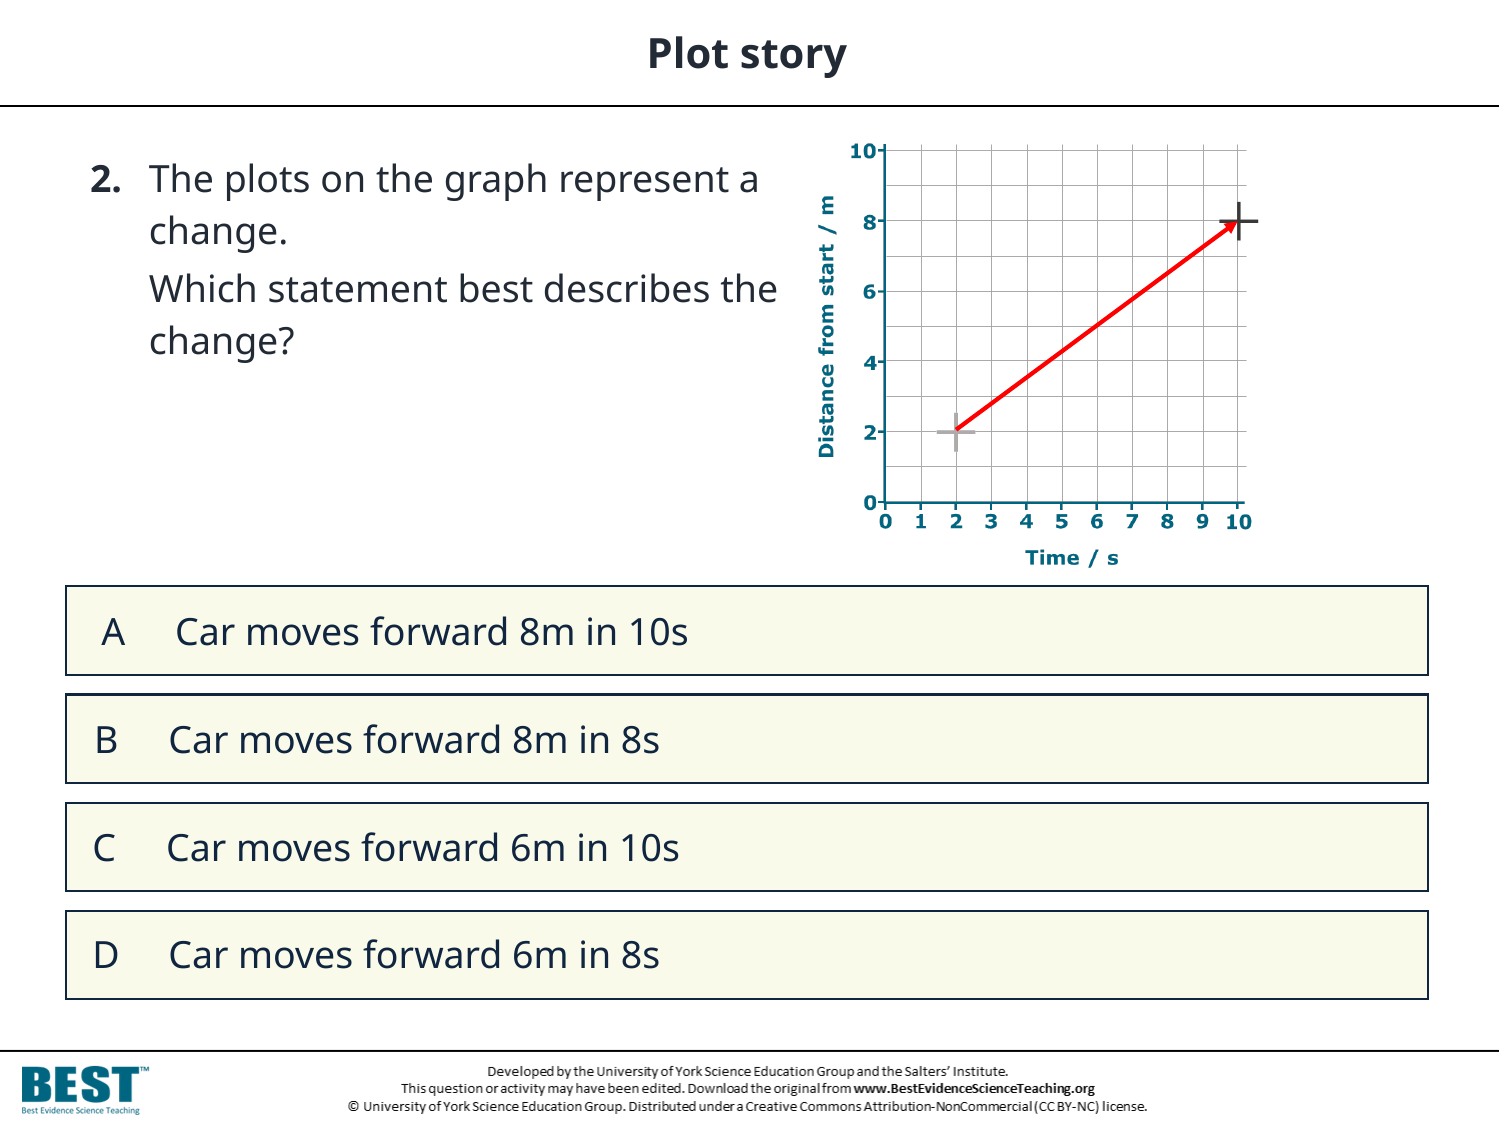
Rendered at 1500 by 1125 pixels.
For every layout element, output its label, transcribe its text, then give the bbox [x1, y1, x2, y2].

picture [0, 105, 1500, 1125]
text_box Plot story [23, 4, 1471, 99]
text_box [807, 132, 1264, 581]
